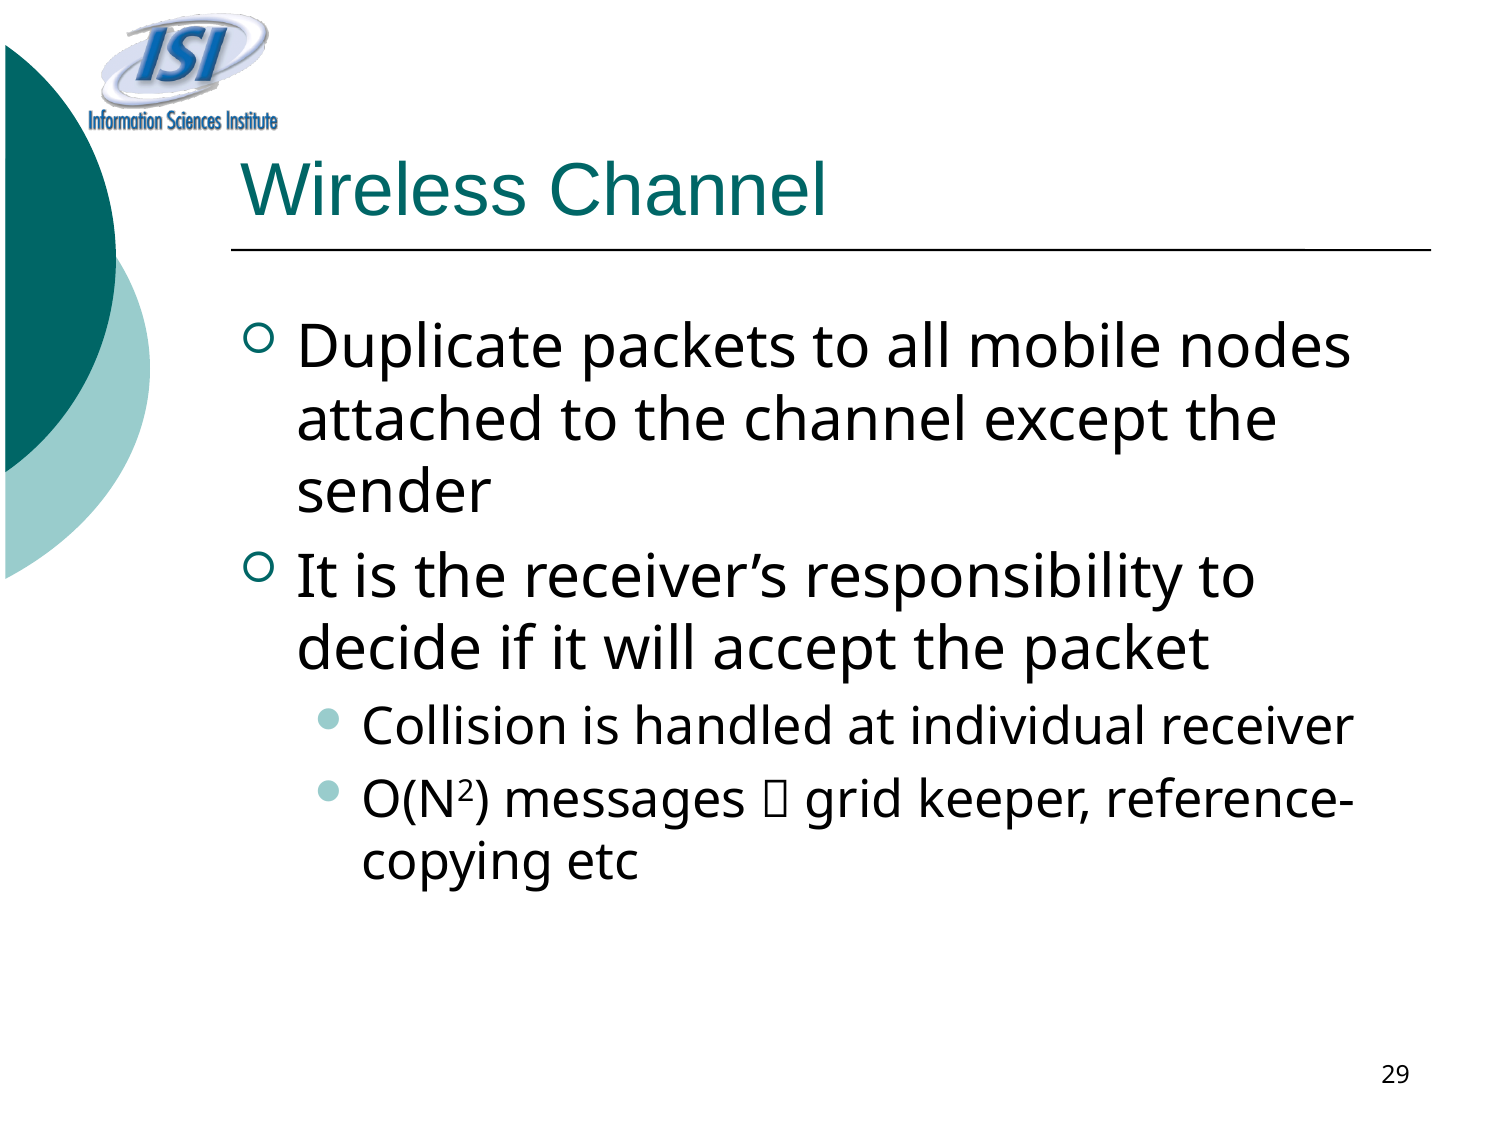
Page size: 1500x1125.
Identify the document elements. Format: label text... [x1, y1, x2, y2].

list Duplicate packets to all mobile nodes attached to the channel except the sender It is the receiver’s responsibility to decide if it will accept the packet Collision is handled at individual receiver O(N2) messages  grid keeper, reference-copying etc [224, 299, 1425, 975]
picture [50, 0, 314, 135]
slide_number 29 [1074, 1024, 1426, 1101]
title Wireless Channel [224, 49, 1425, 238]
